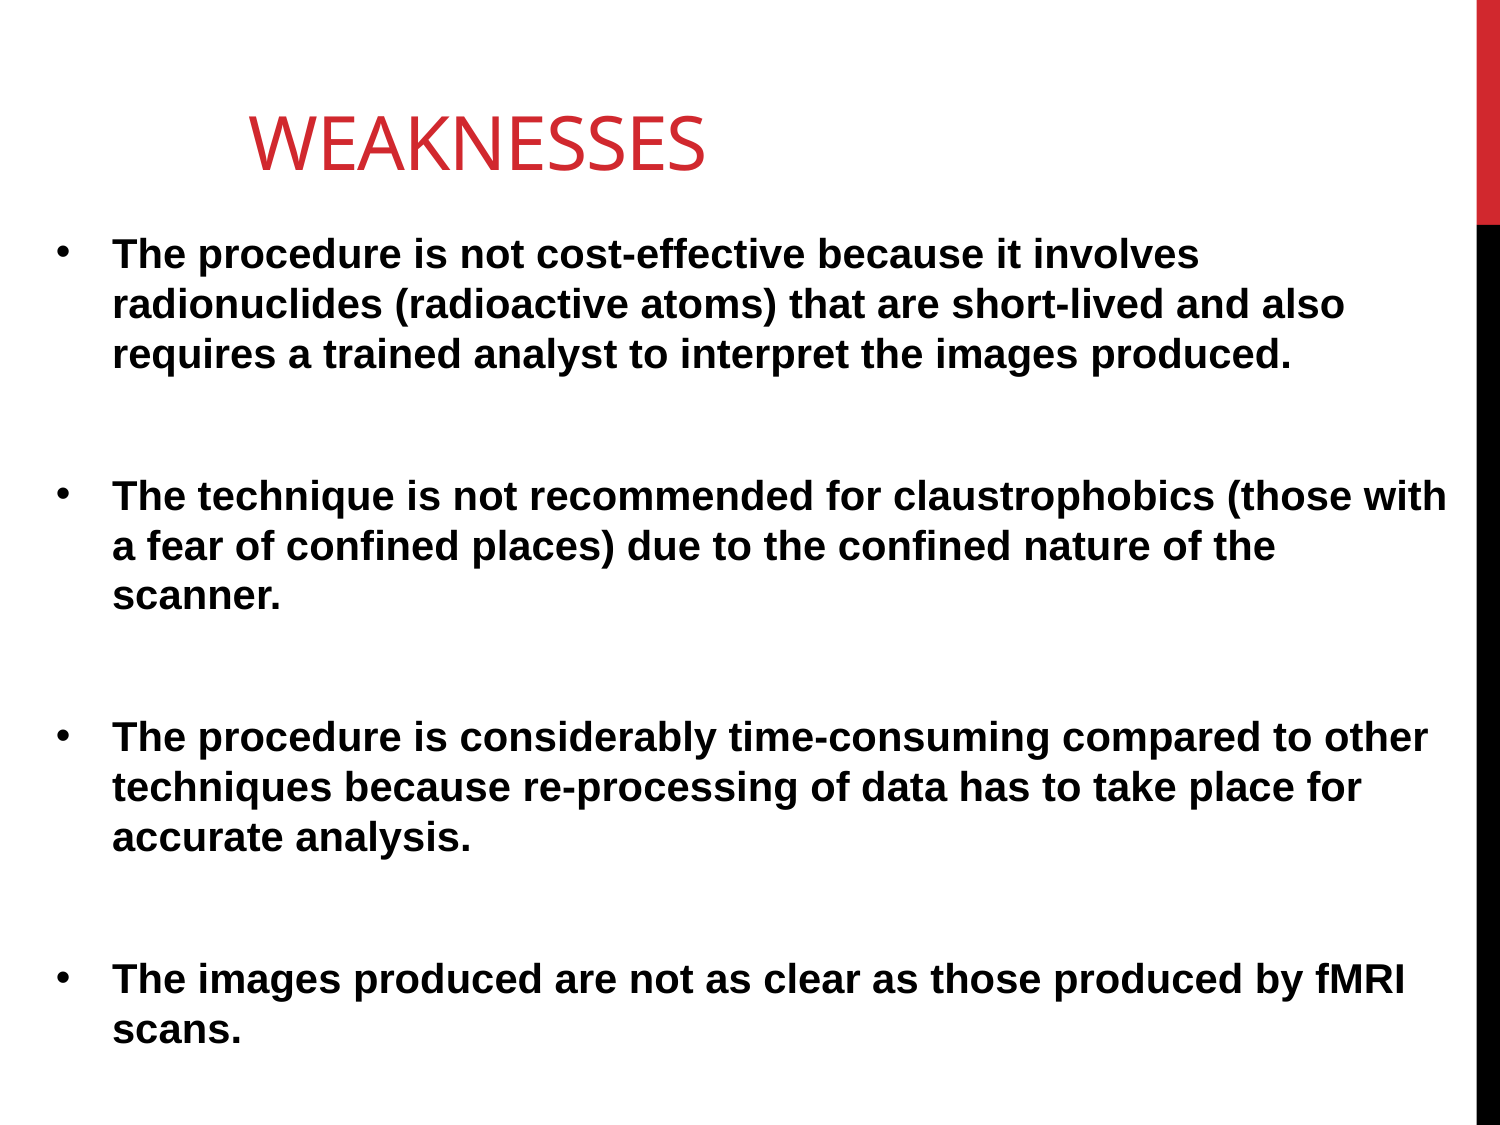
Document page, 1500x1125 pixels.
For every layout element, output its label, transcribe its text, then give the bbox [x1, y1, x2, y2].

list The procedure is not cost-effective because it involves radionuclides (radioactive atoms) that are short-lived and also requires a trained analyst to interpret the images produced. The technique is not recommended for claustrophobics (those with a fear of confined places) due to the confined nature of the scanner. The procedure is considerably time-consuming compared to other techniques because re-processing of data has to take place for accurate analysis. The images produced are not as clear as those produced by fMRI scans. [40, 219, 1472, 1125]
title Weaknesses [233, 54, 1184, 193]
